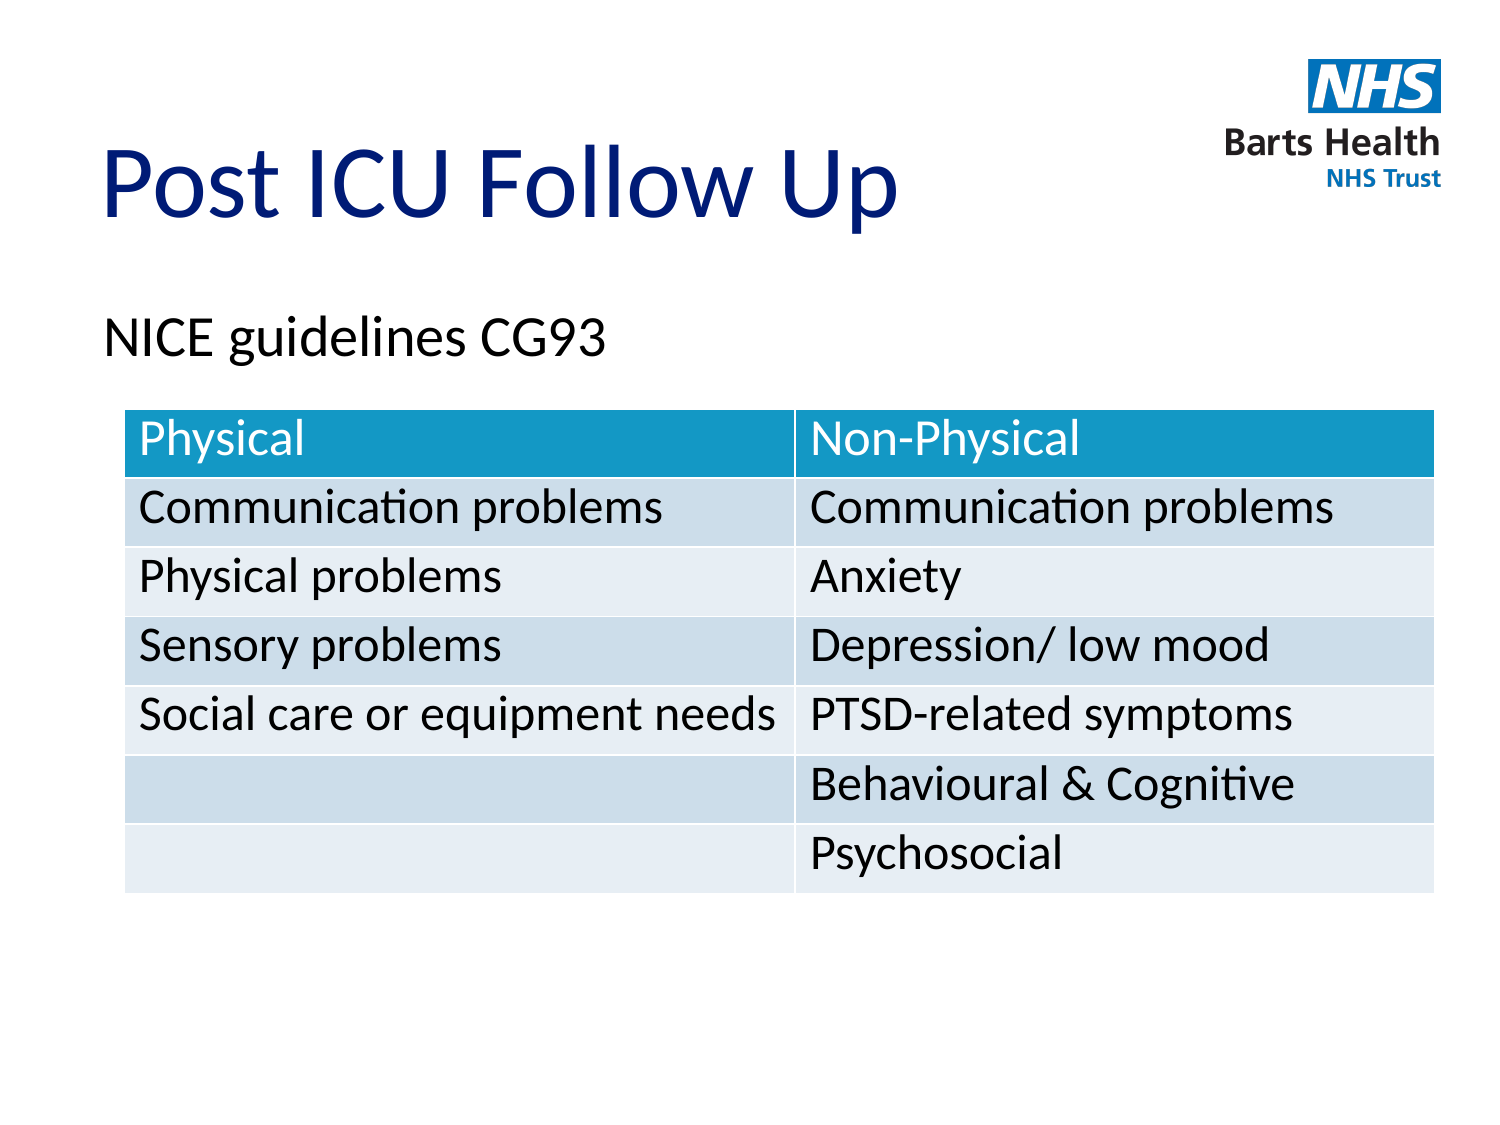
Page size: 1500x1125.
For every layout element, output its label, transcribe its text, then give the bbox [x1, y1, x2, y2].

table_cell Behavioural & Cognitive [796, 756, 1434, 823]
title Post ICU Follow Up [100, 113, 1392, 240]
picture [1226, 59, 1441, 187]
table_header Non-Physical [796, 410, 1434, 477]
table_cell Sensory problems [125, 617, 794, 685]
table_header Physical [125, 410, 794, 477]
table_cell Social care or equipment needs [125, 687, 794, 754]
table_cell Communication problems [796, 479, 1434, 546]
table_cell Anxiety [796, 548, 1434, 616]
table_cell Psychosocial [796, 825, 1434, 893]
table_cell [125, 825, 794, 893]
table_cell PTSD-related symptoms [796, 687, 1434, 754]
text_box NICE guidelines CG93 [88, 290, 1306, 376]
table_cell [125, 756, 794, 823]
table_cell Communication problems [125, 479, 794, 546]
table_cell Physical problems [125, 548, 794, 616]
table_cell Depression/ low mood [796, 617, 1434, 685]
